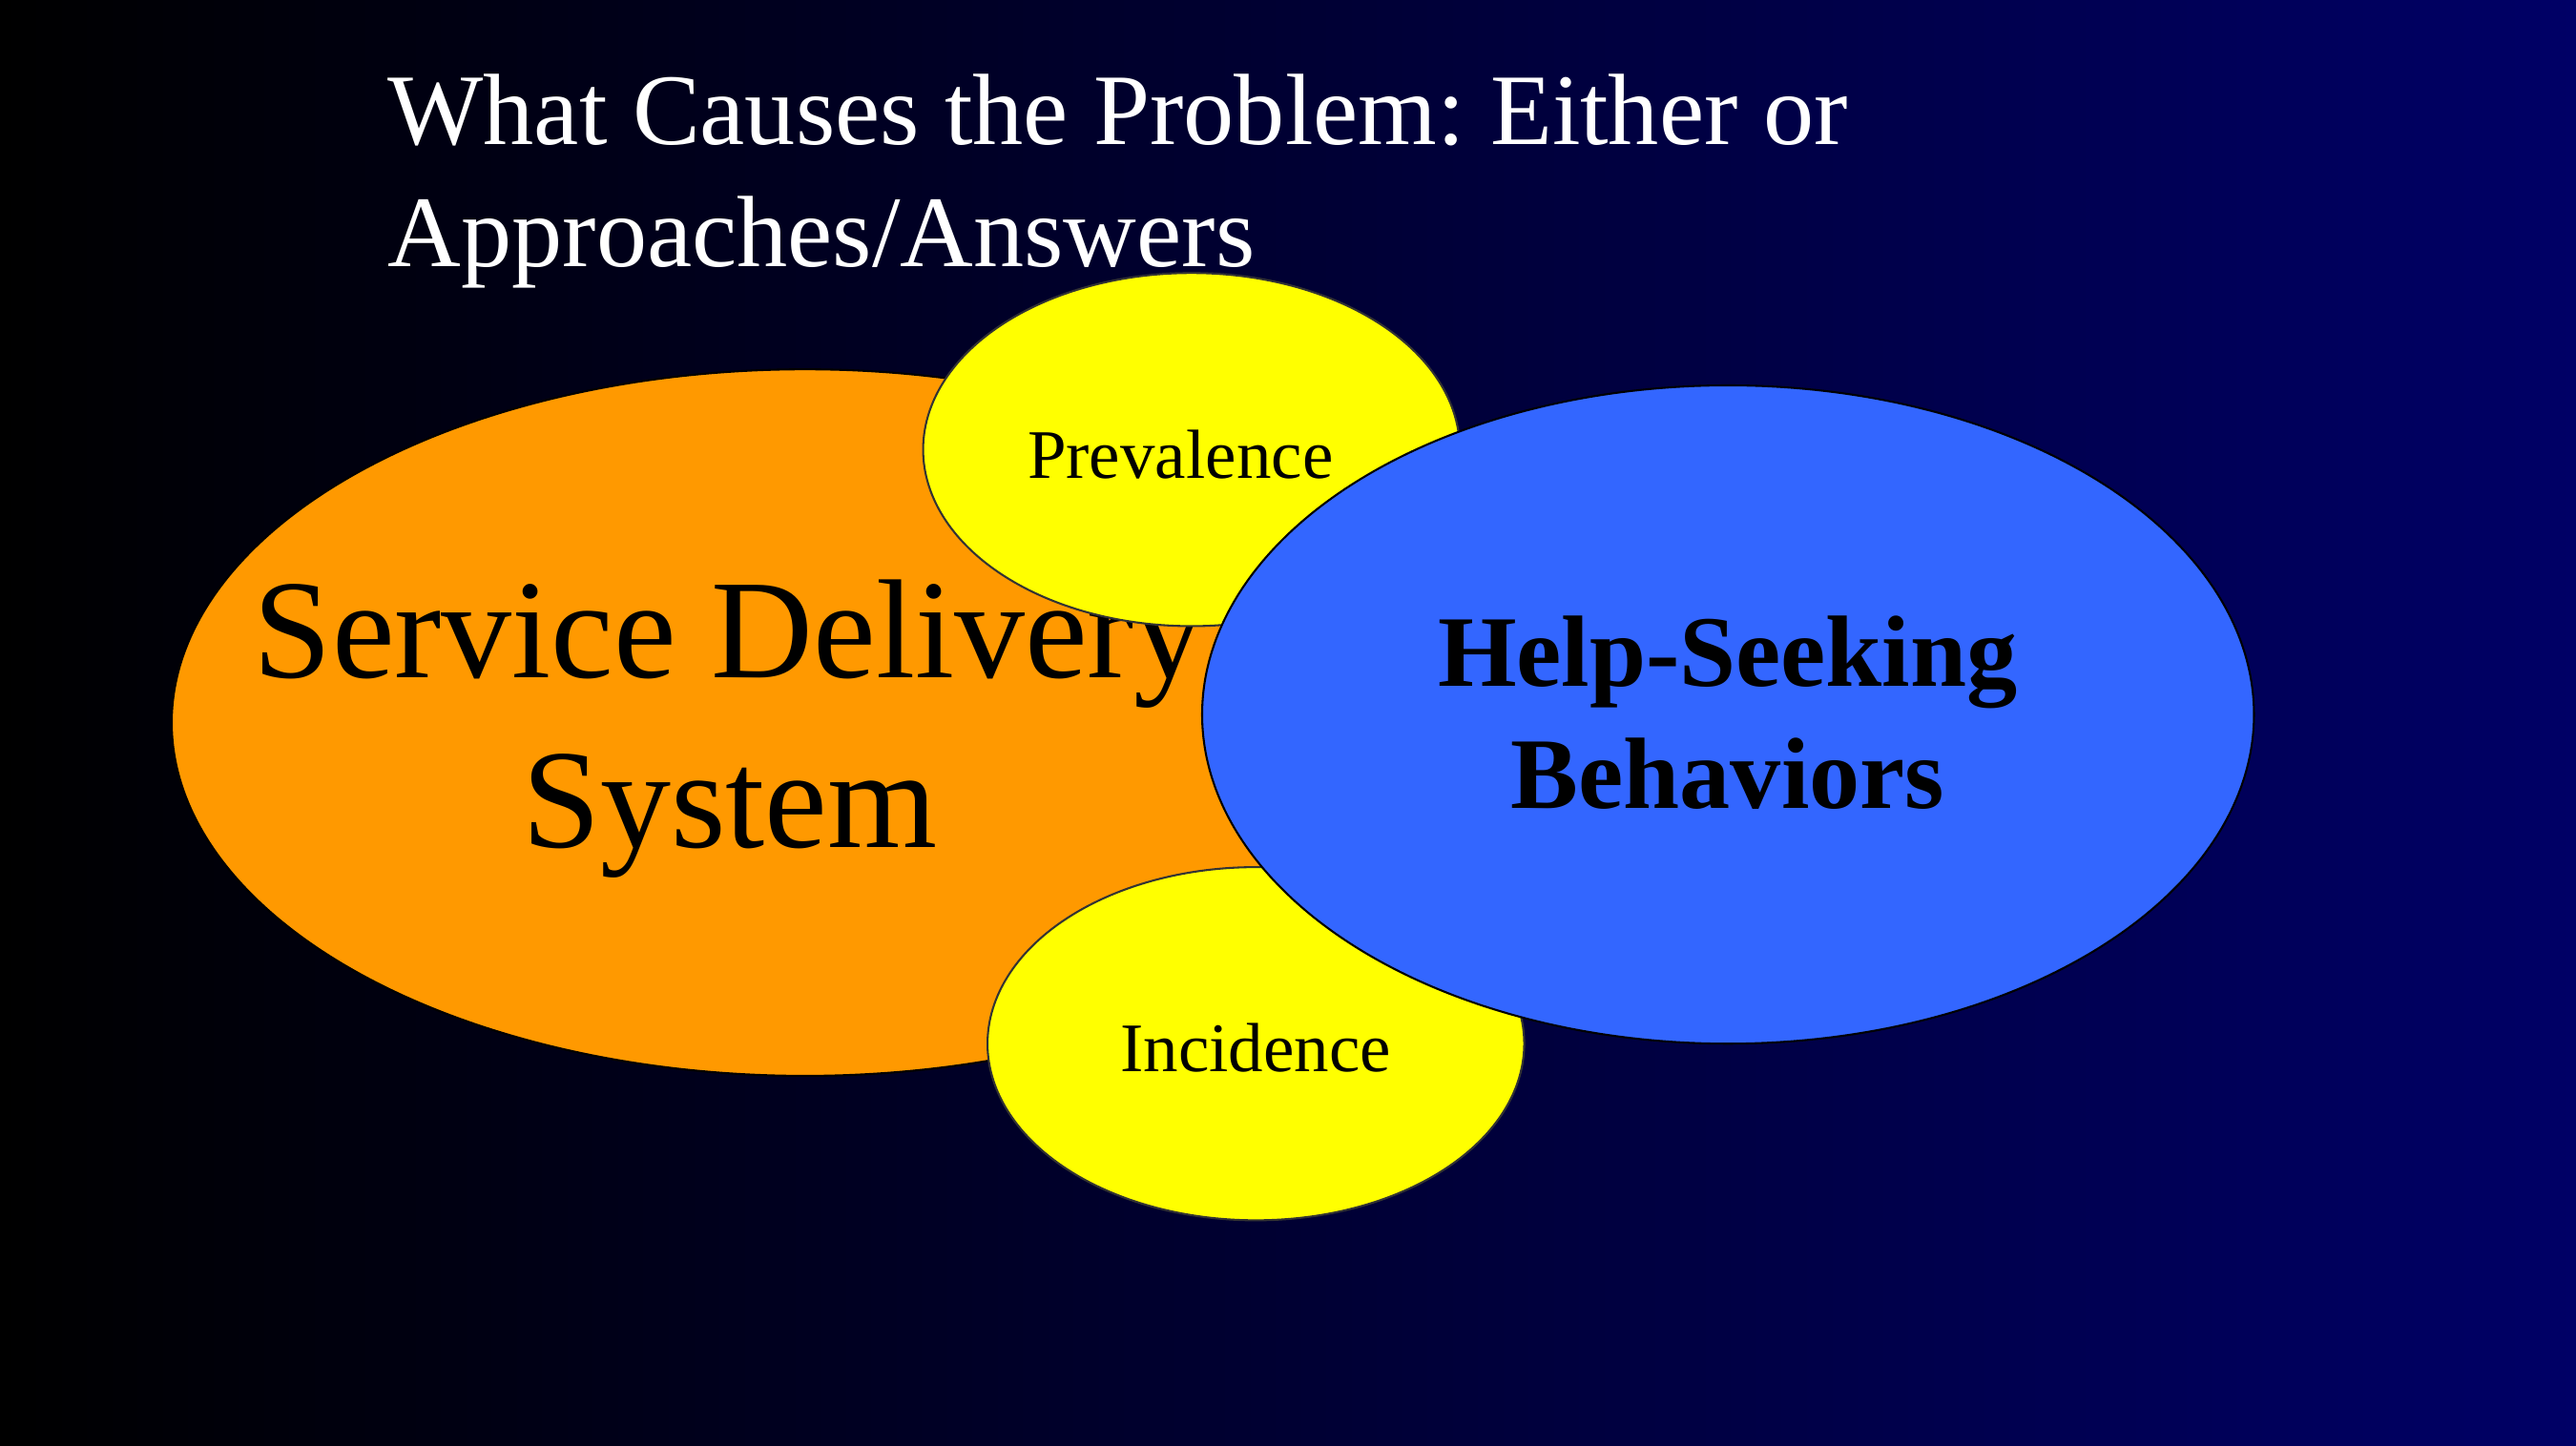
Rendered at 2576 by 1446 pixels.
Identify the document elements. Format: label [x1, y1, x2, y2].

text_box [64, 31, 2512, 1221]
